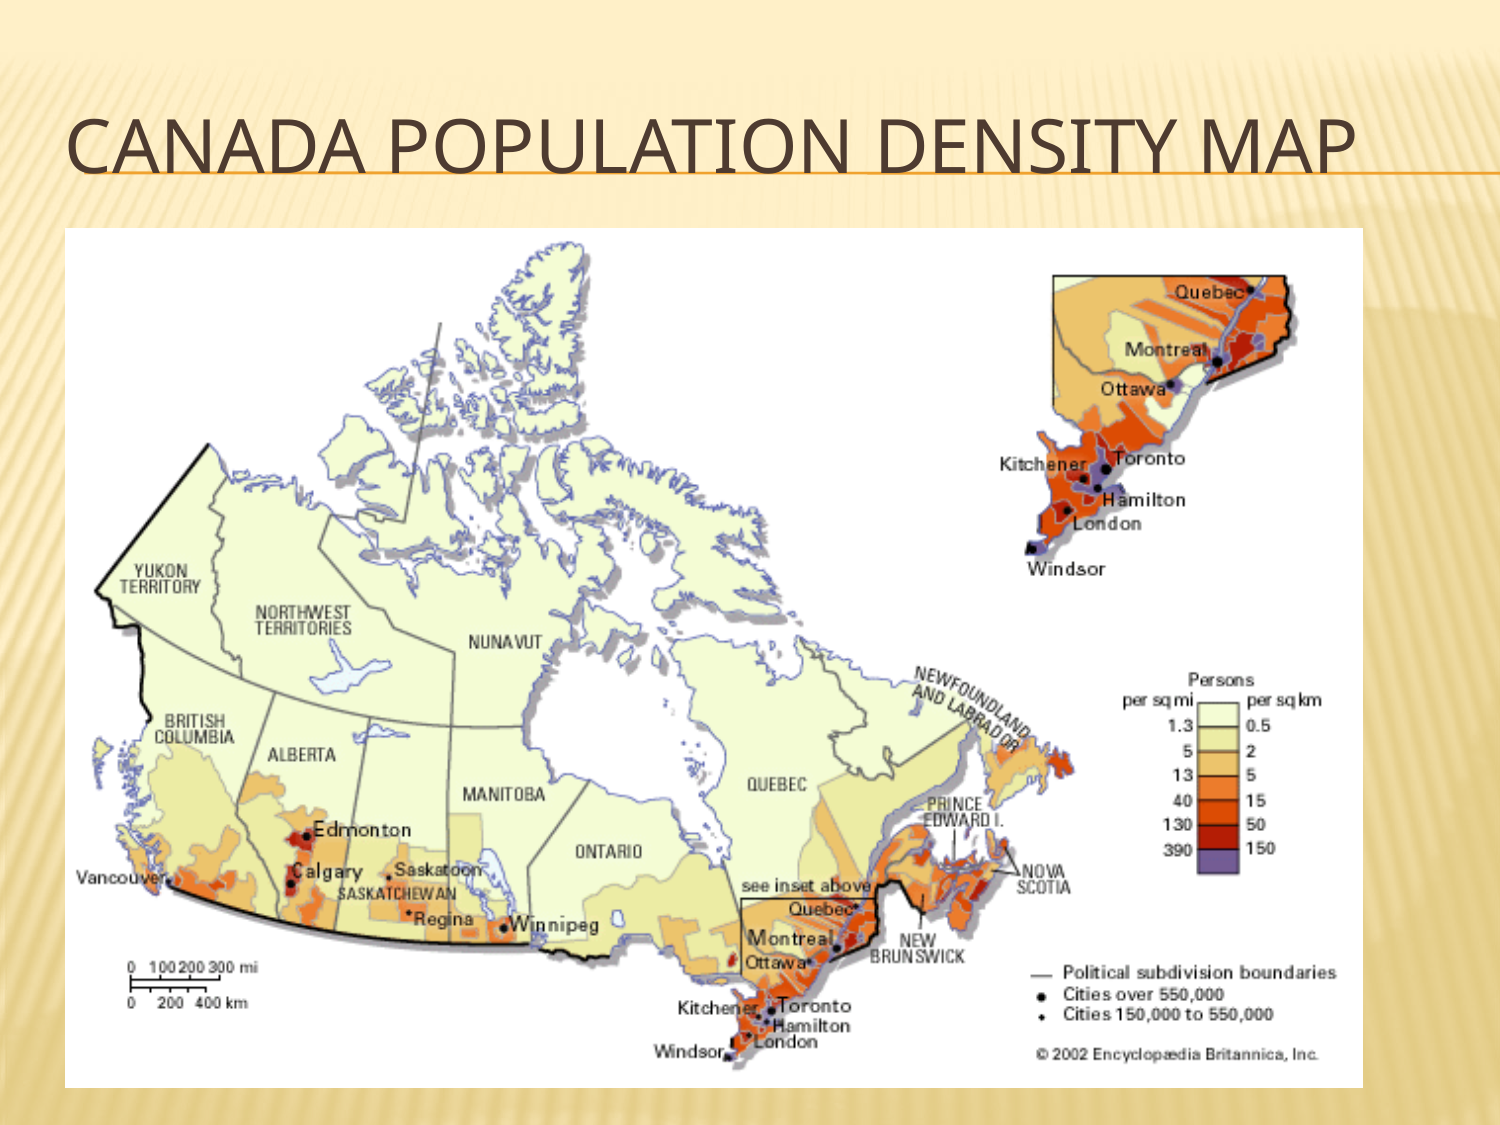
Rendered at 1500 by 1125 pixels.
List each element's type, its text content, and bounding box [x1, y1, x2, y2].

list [65, 228, 1363, 1088]
title Canada population density map [50, 75, 1475, 213]
